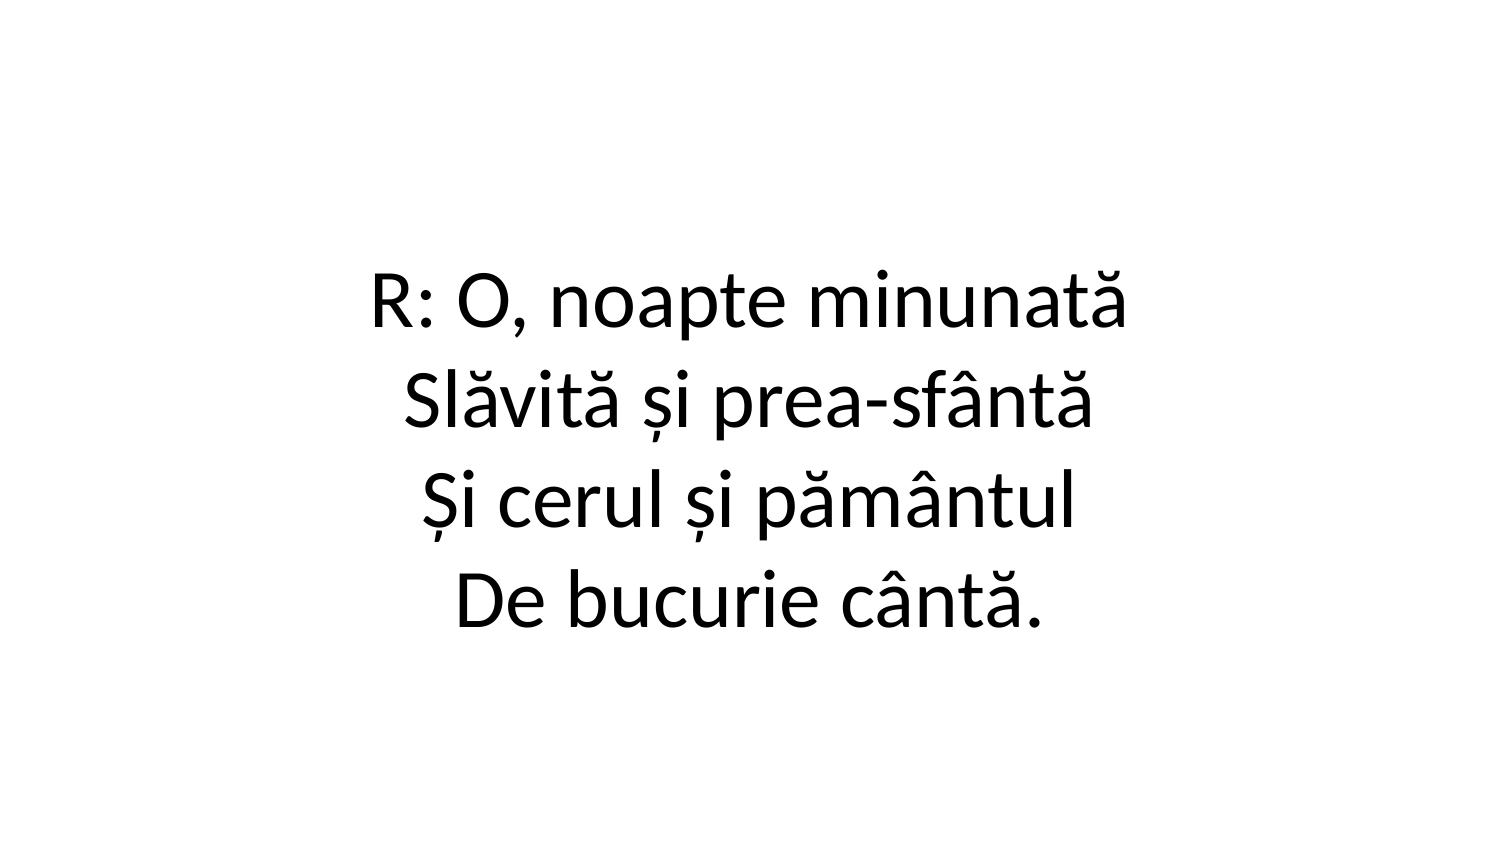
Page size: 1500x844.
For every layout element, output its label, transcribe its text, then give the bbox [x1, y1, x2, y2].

text_box R: O, noapte minunată Slăvită și prea-sfântă Și cerul și pământul De bucurie cântă. [355, 192, 1145, 652]
